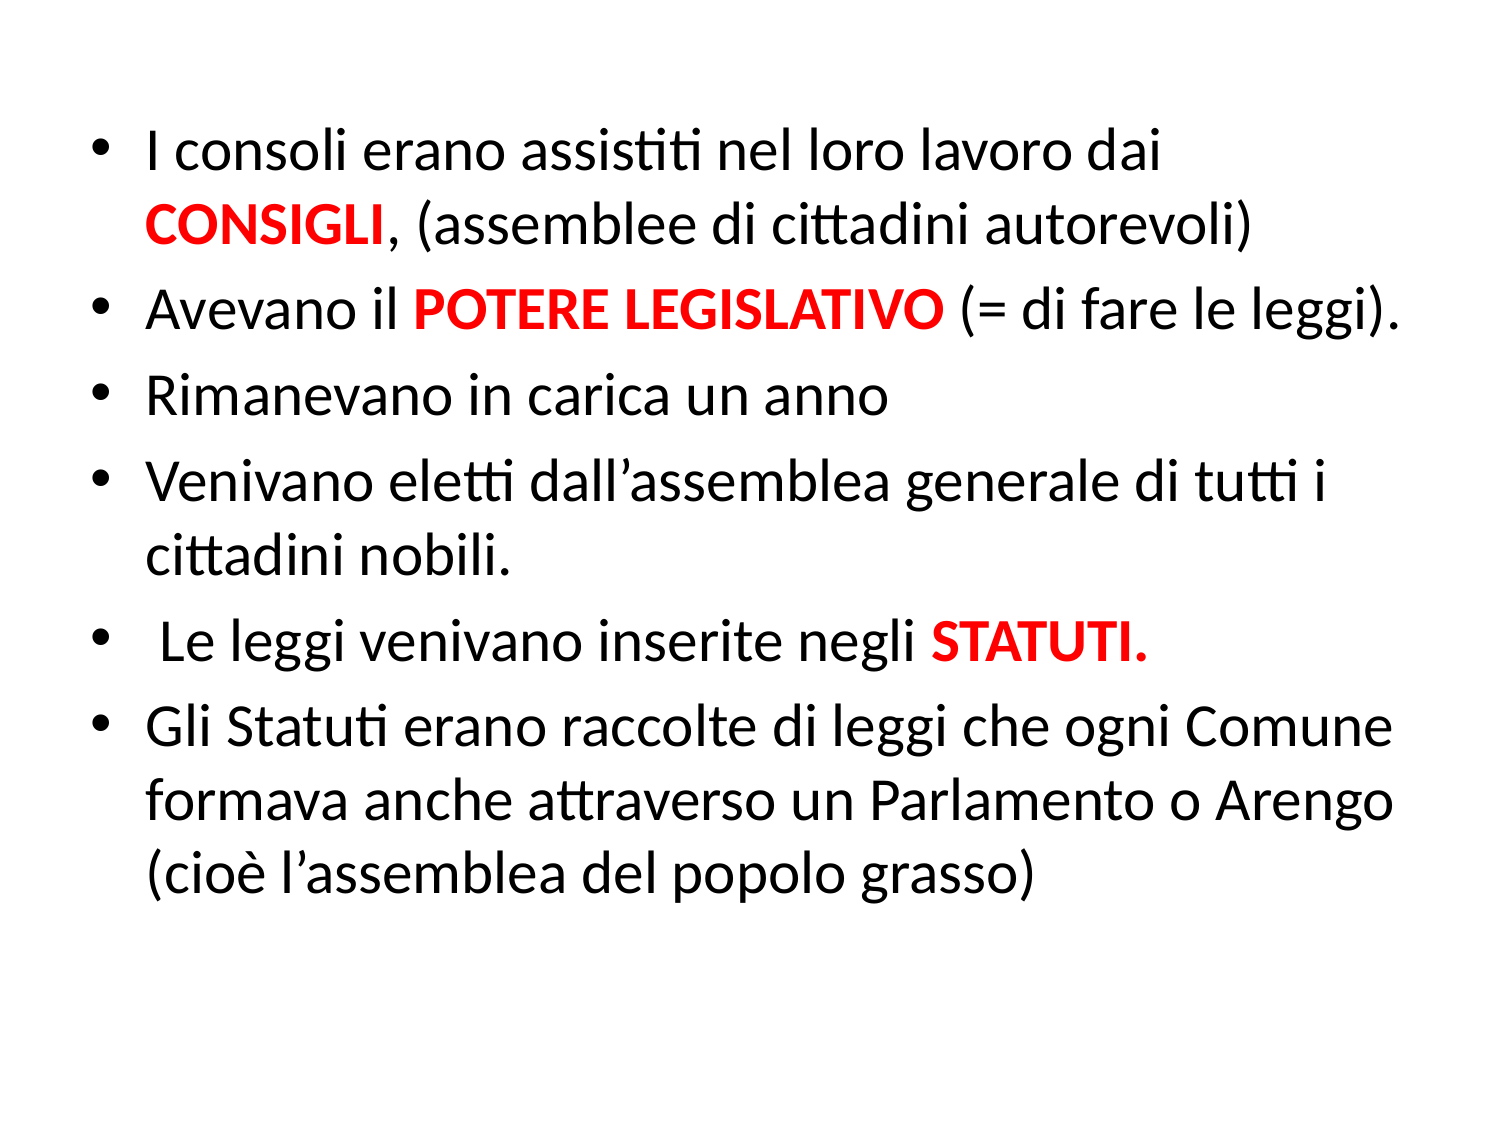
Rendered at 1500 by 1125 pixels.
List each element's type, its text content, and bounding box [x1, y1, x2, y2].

list I consoli erano assistiti nel loro lavoro dai CONSIGLI, (assemblee di cittadini autorevoli) Avevano il POTERE LEGISLATIVO (= di fare le leggi). Rimanevano in carica un anno Venivano eletti dall’assemblea generale di tutti i cittadini nobili. Le leggi venivano inserite negli STATUTI. Gli Statuti erano raccolte di leggi che ogni Comune formava anche attraverso un Parlamento o Arengo (cioè l’assemblea del popolo grasso) [75, 101, 1425, 1005]
